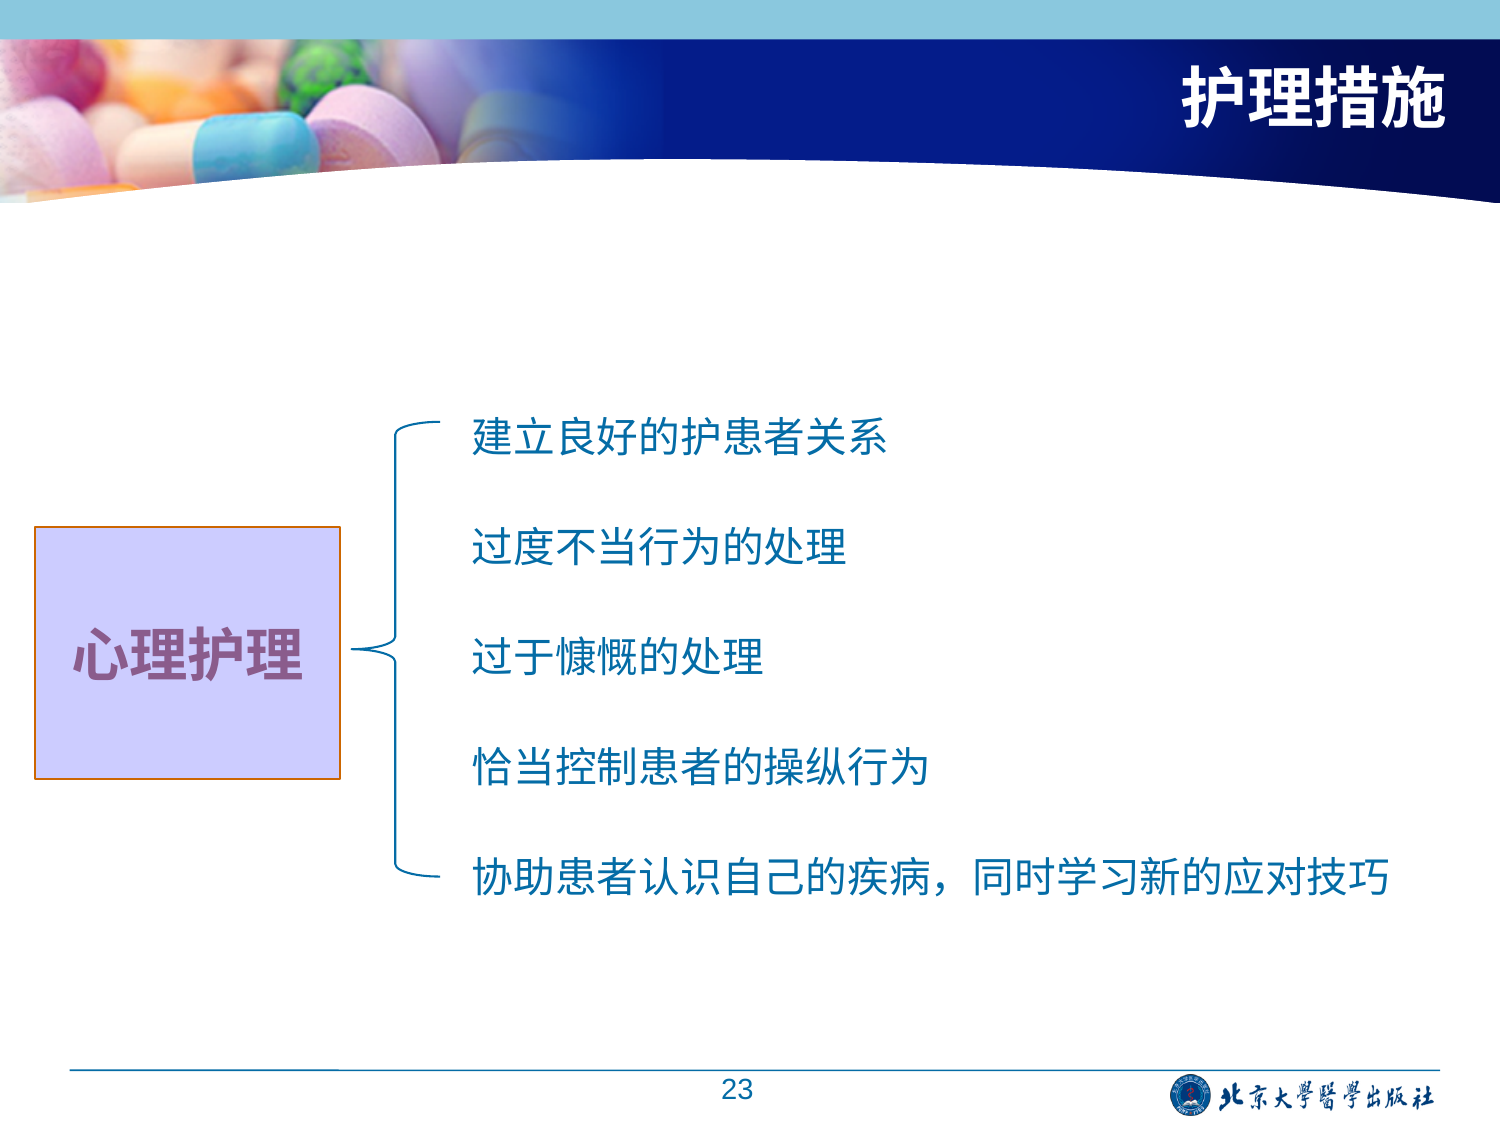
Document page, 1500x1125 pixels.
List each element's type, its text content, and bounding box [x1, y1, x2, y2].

text_box [351, 421, 440, 877]
slide_number 23 [562, 1062, 913, 1114]
picture [0, 40, 1500, 203]
picture [1170, 1074, 1436, 1118]
text_box 建立良好的护患者关系 过度不当行为的处理 过于慷慨的处理 恰当控制患者的操纵行为 协助患者认识自己的疾病，同时学习新的应对技巧 [456, 398, 1500, 908]
list 心理护理 [34, 527, 341, 780]
title 护理措施 [137, 49, 1463, 143]
